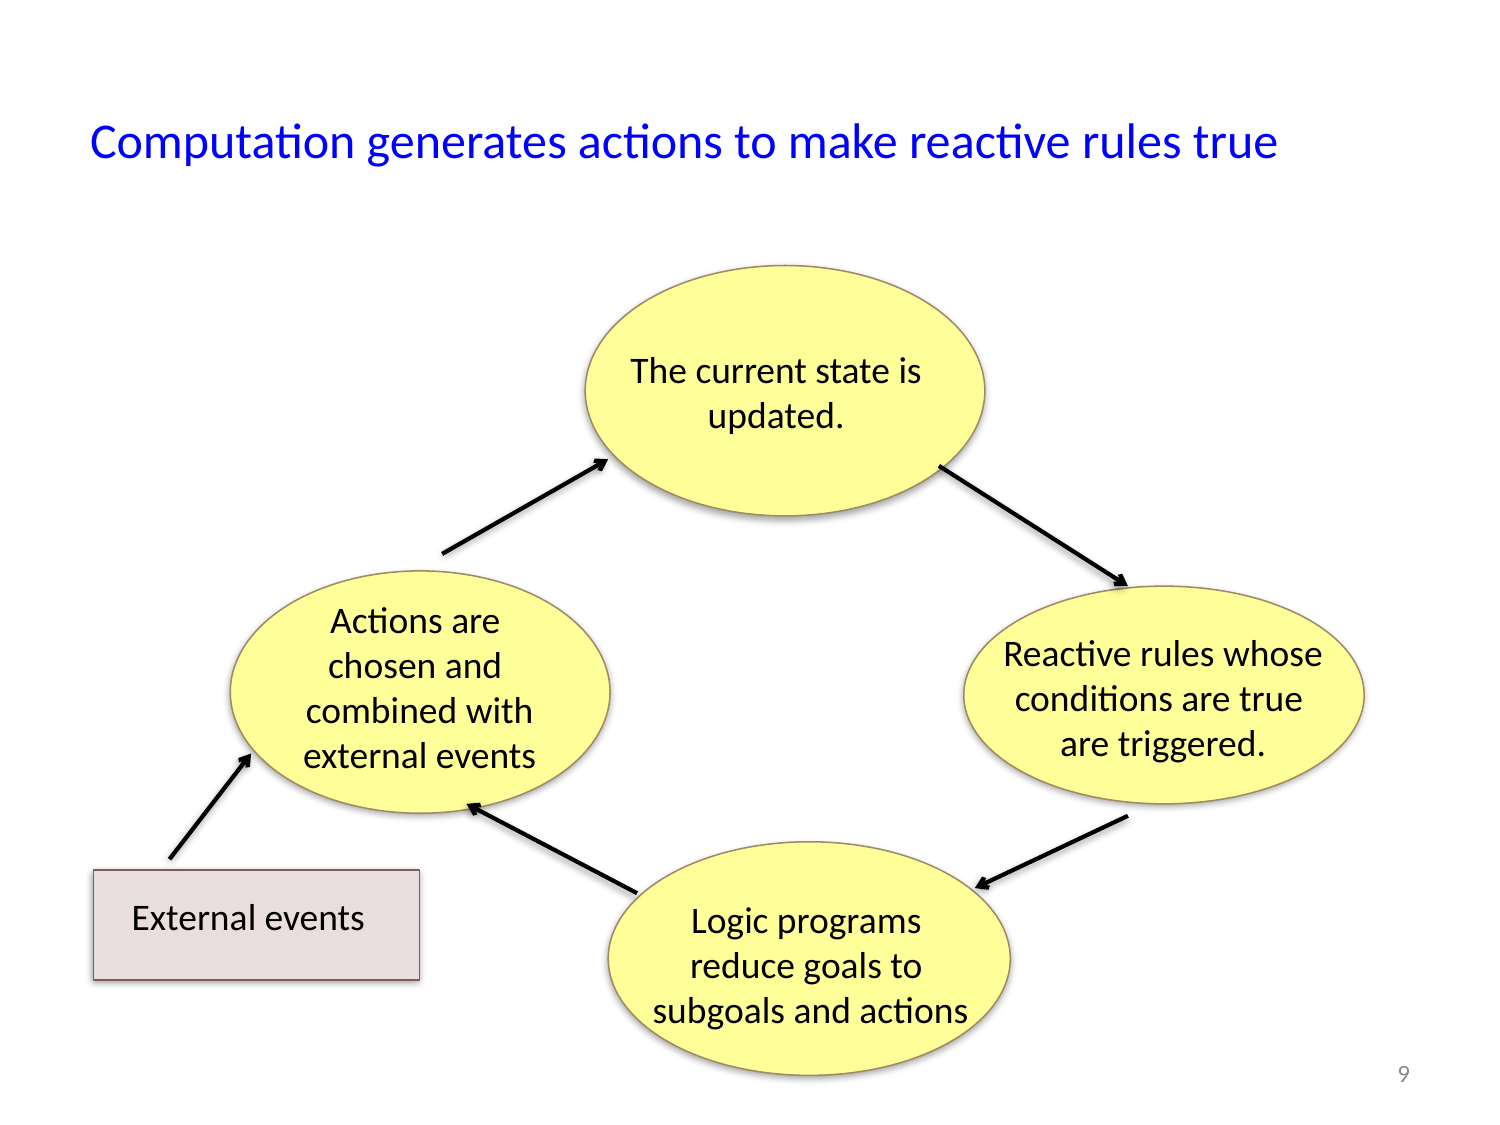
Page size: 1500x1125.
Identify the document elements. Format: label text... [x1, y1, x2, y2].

text_box Logic programs reduce goals to subgoals and actions [564, 889, 1058, 1039]
text_box [661, 1039, 957, 1077]
text_box [294, 784, 546, 815]
text_box The current state is updated. [551, 338, 1001, 444]
text_box Actions are chosen and combined with external events [195, 588, 645, 784]
title Computation generates actions to make reactive rules true [75, 45, 1425, 233]
text_box [602, 264, 968, 338]
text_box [441, 458, 609, 555]
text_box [974, 815, 1129, 889]
slide_number 9 [1074, 1042, 1425, 1103]
text_box [93, 869, 420, 981]
text_box External events [116, 885, 389, 945]
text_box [466, 803, 638, 894]
text_box [603, 444, 967, 517]
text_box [938, 465, 1129, 587]
text_box [1019, 771, 1309, 805]
text_box [320, 570, 520, 588]
text_box [1015, 585, 1313, 621]
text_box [169, 753, 252, 860]
text_box Reactive rules whose conditions are true are triggered. [938, 621, 1388, 771]
text_box [646, 841, 969, 889]
